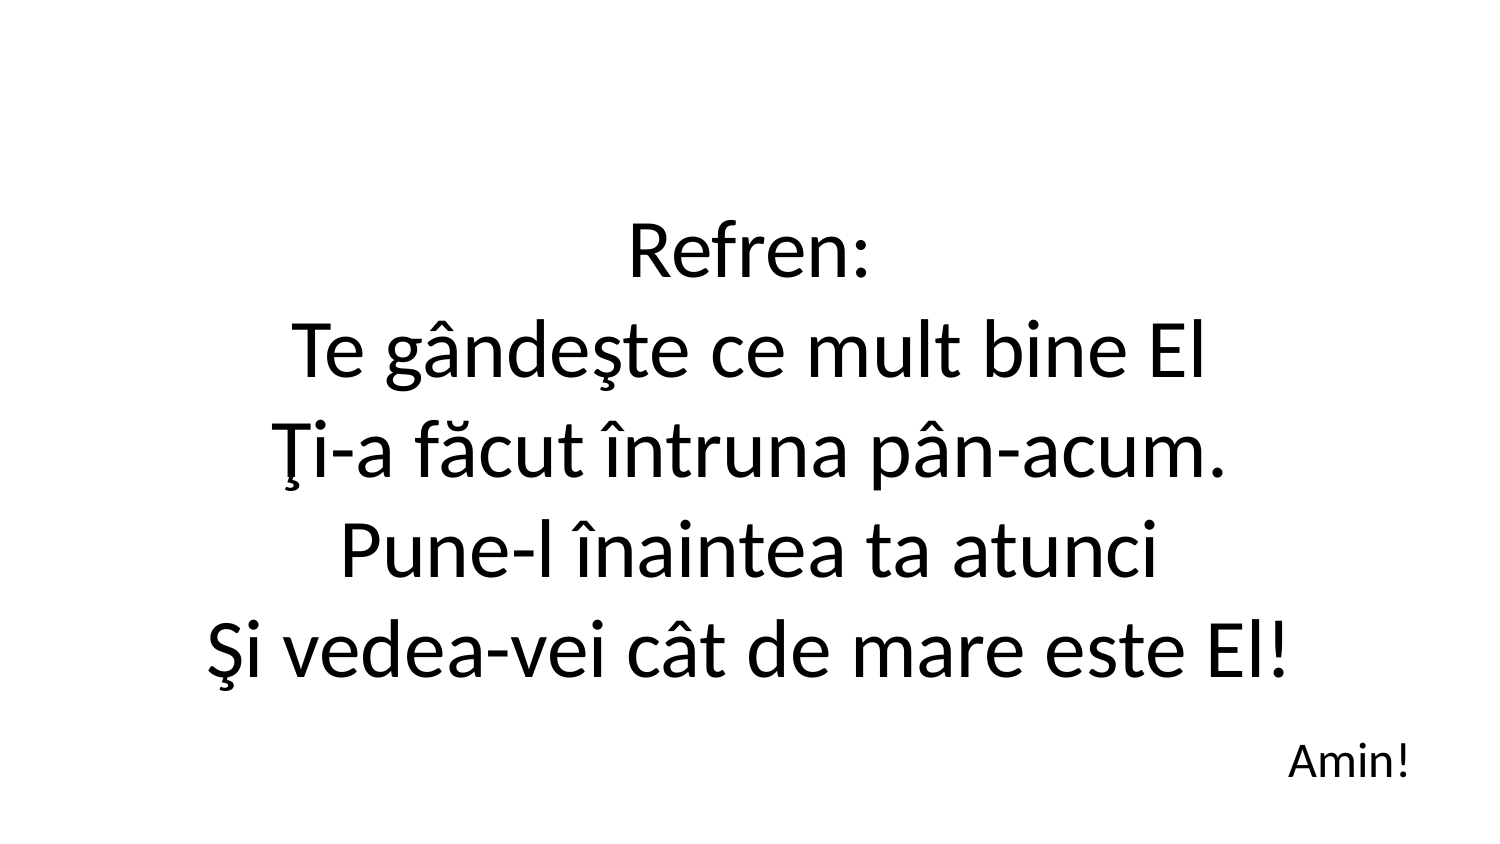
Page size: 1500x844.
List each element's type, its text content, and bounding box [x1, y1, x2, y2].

text_box Amin! [1273, 674, 1427, 795]
text_box Refren: Te gândeşte ce mult bine El Ţi-a făcut întruna pân-acum. Pune-l înaintea ta atunci Şi vedea-vei cât de mare este El! [191, 142, 1309, 702]
